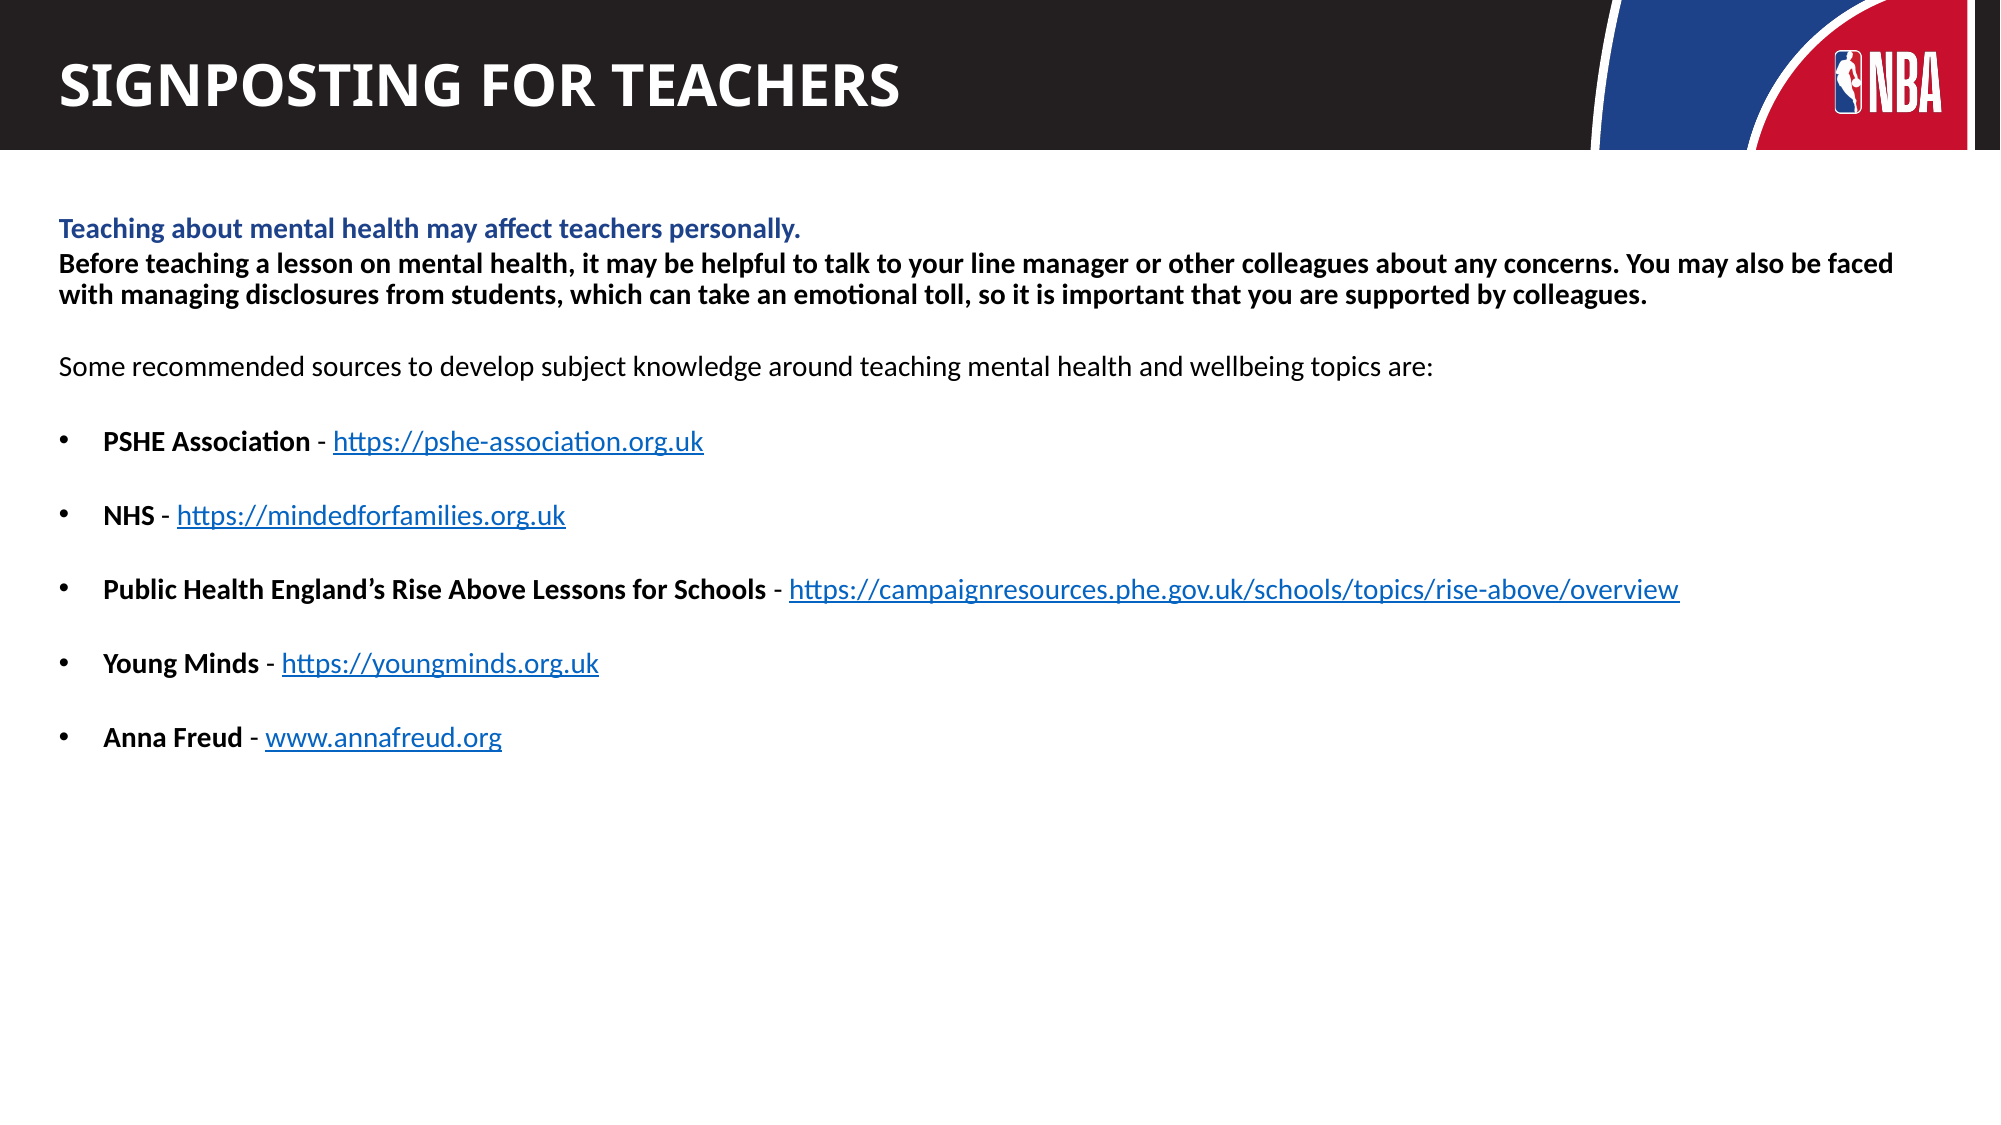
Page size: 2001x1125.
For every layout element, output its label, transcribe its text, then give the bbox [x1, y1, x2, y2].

title SIGNPOSTING FOR TEACHERS [0, 34, 1589, 149]
list Teaching about mental health may affect teachers personally. Before teaching a lesson on mental health, it may be helpful to talk to your line manager or other colleagues about any concerns. You may also be faced with managing disclosures from students, which can take an emotional toll, so it is important that you are supported by colleagues. Some recommended sources to develop subject knowledge around teaching mental health and wellbeing topics are: PSHE Association - https://pshe-association.org.uk NHS - https://mindedforfamilies.org.uk Public Health England’s Rise Above Lessons for Schools - https://campaignresources.phe.gov.uk/schools/topics/rise-above/overview Young Minds - https://youngminds.org.uk Anna Freud - www.annafreud.org [0, 149, 1957, 400]
